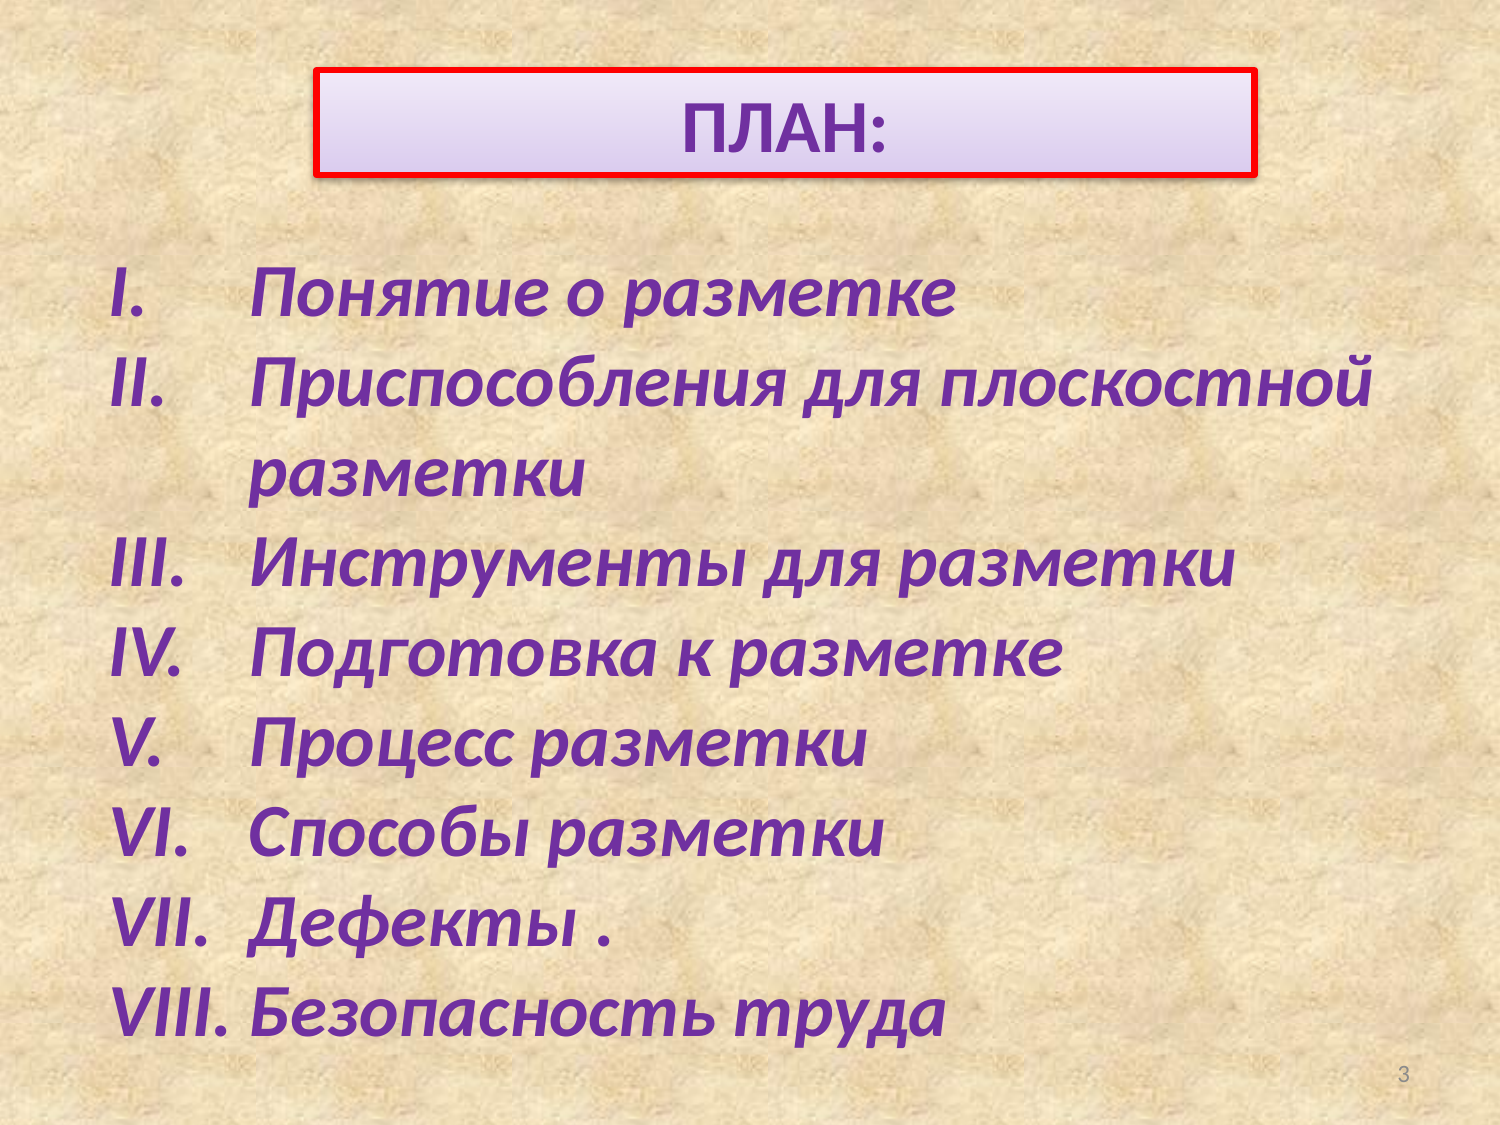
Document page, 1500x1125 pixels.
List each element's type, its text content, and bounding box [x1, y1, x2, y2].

text_box ПЛАН: [316, 70, 1255, 176]
text_box Понятие о разметке Приспособления для плоскостной разметки Инструменты для разметки Подготовка к разметке Процесс разметки Способы разметки Дефекты . Безопасность труда [93, 234, 1418, 1060]
slide_number 3 [1074, 1042, 1425, 1103]
picture [0, 0, 1500, 1125]
